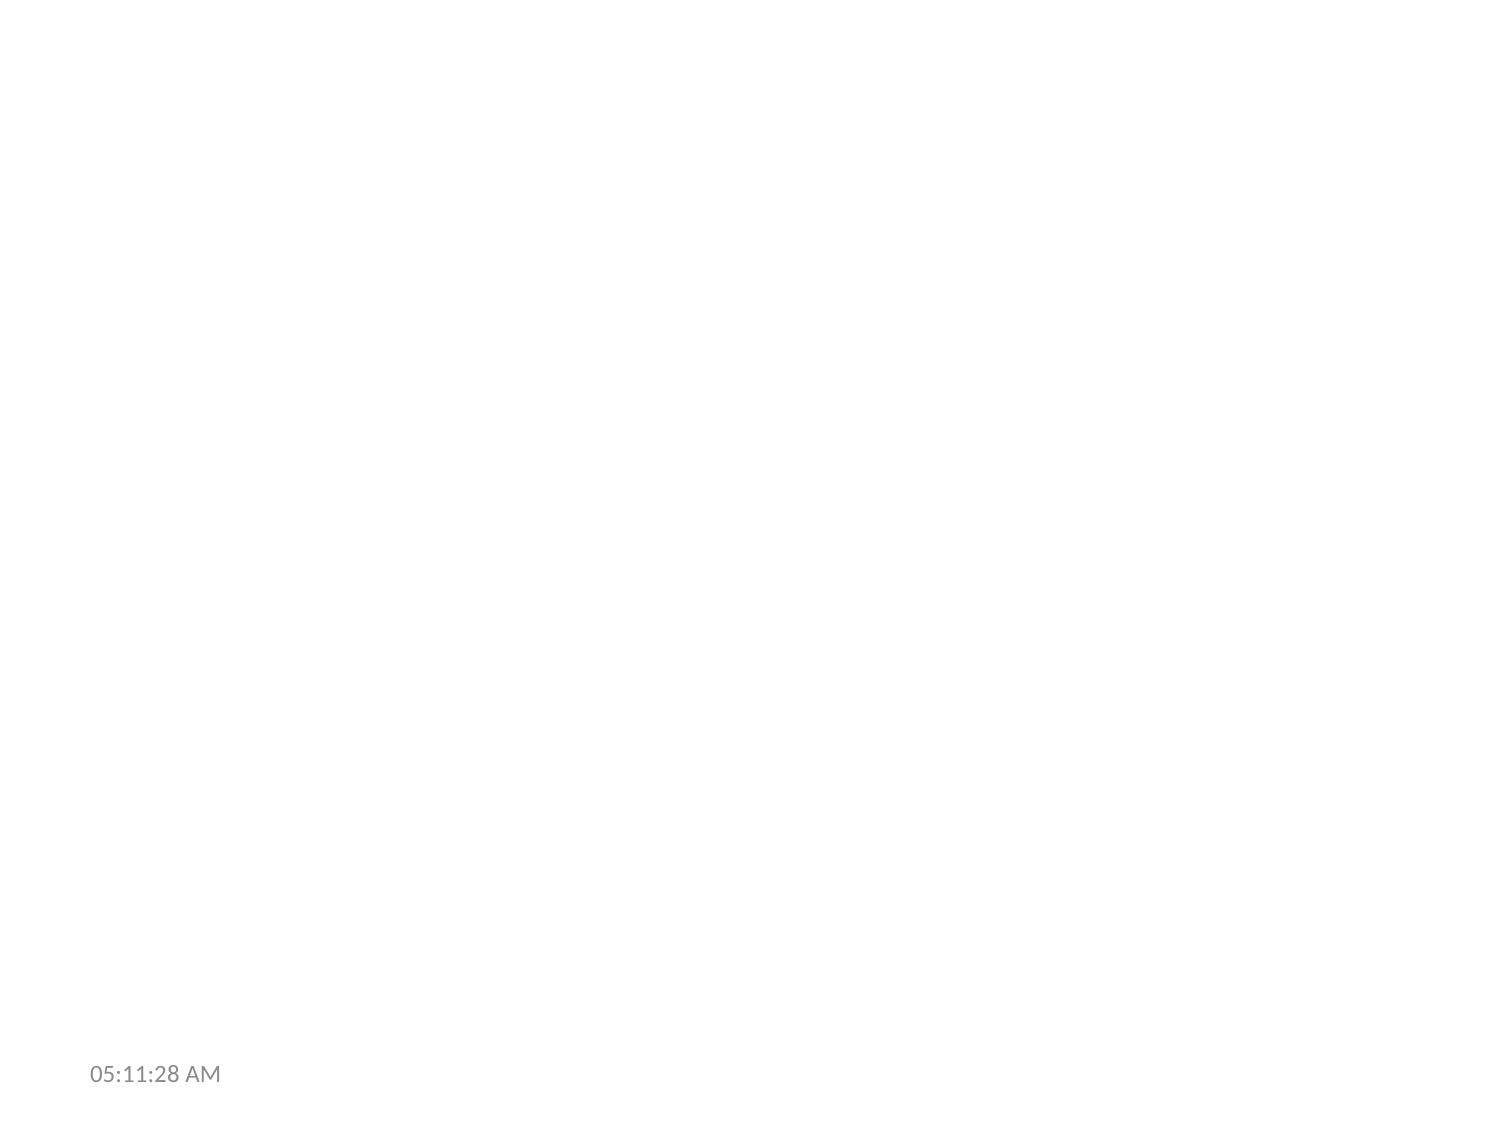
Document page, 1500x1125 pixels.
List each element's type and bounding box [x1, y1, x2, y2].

slide_number [75, 1042, 425, 1103]
